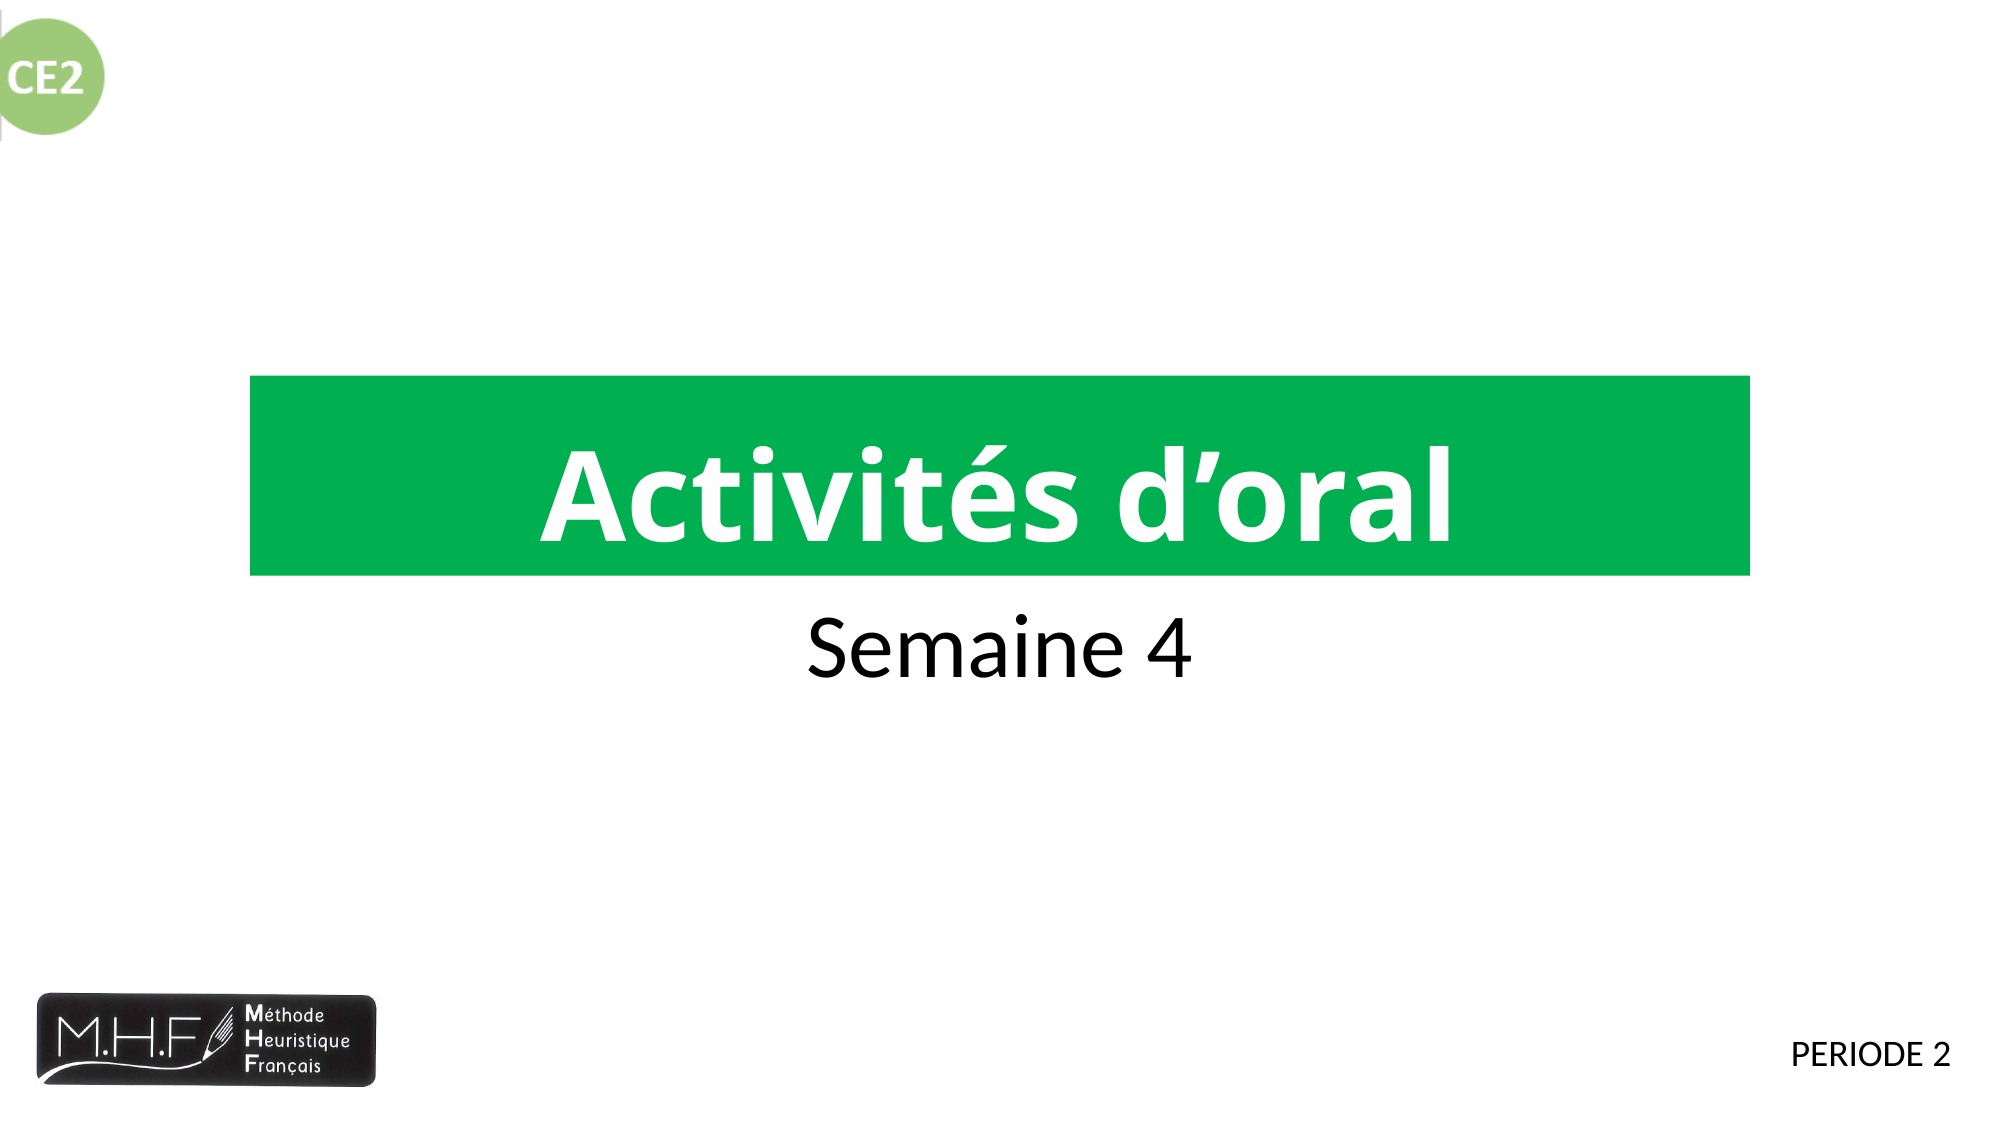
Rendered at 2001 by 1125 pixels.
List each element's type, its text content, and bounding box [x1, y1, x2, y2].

text_box PERIODE 2 [1362, 1021, 1967, 1082]
picture [33, 990, 379, 1089]
picture [0, 10, 112, 141]
subtitle Semaine 4 [249, 590, 1750, 863]
title Activités d’oral [249, 375, 1750, 576]
